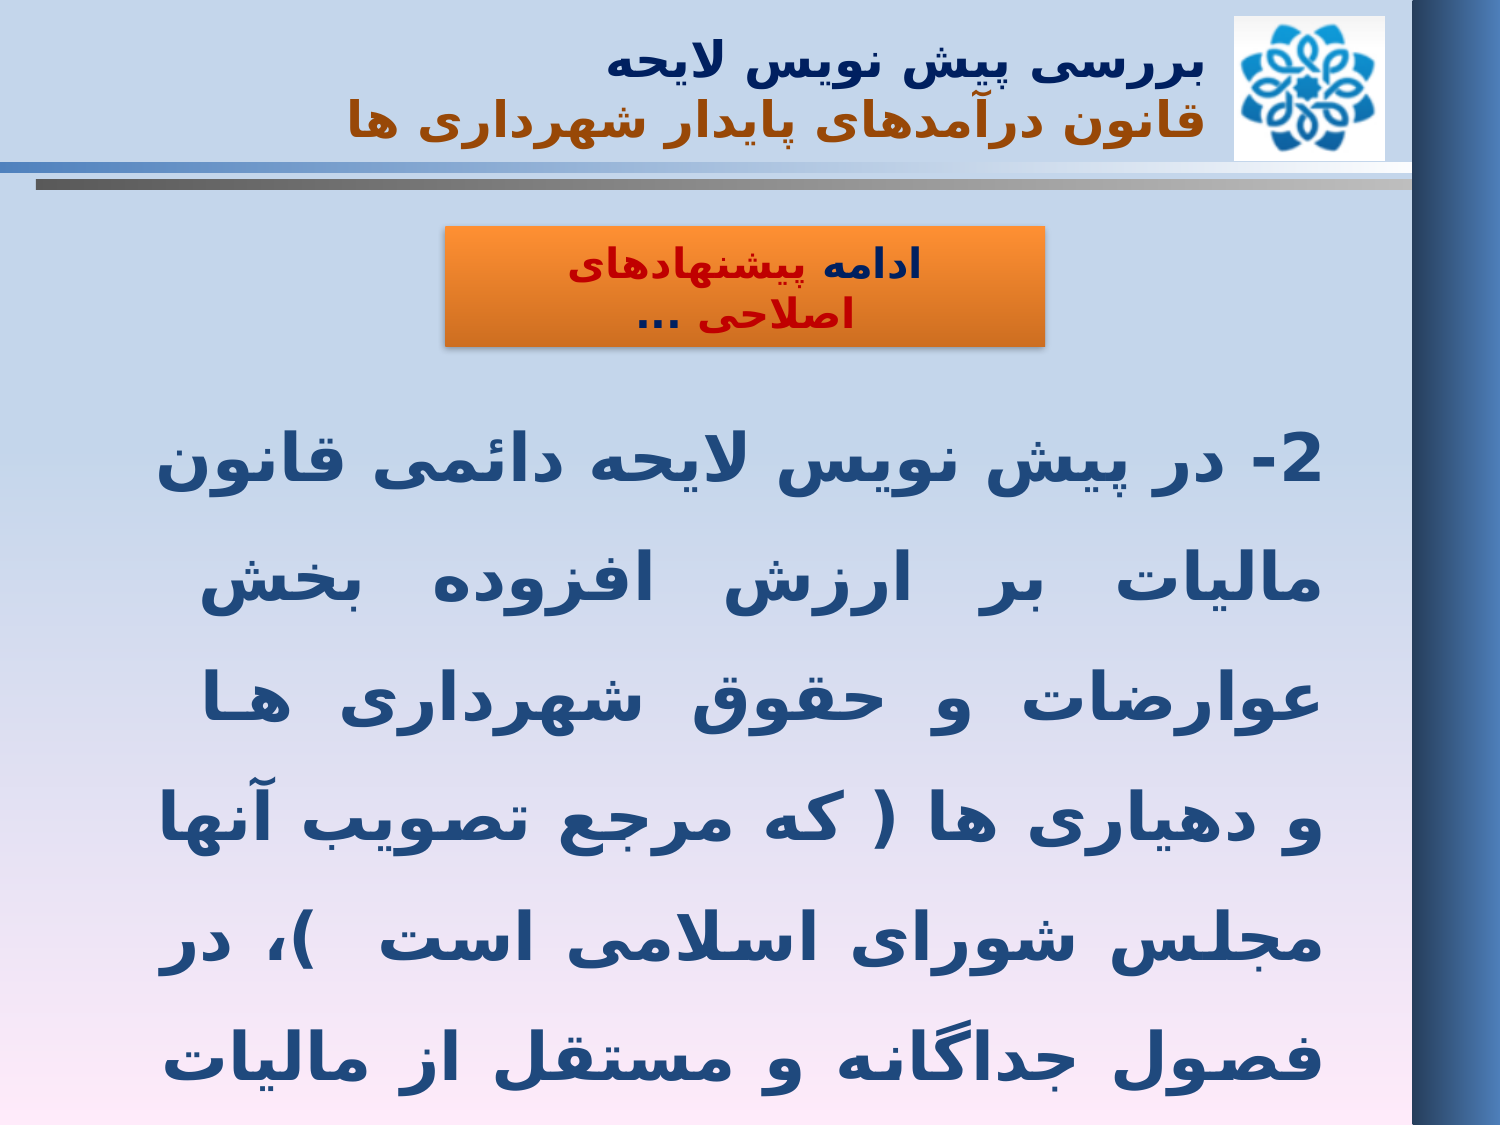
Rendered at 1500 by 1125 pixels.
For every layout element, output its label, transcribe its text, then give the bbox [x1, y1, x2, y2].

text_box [0, 162, 1407, 190]
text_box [0, 16, 1385, 162]
text_box ادامه پیشنهادهای اصلاحی ... [445, 226, 1046, 347]
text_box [1412, 0, 1500, 1125]
text_box 2- در پیش نویس لایحه دائمی قانون مالیات بر ارزش افزوده بخش عوارضات و حقوق شهرداری ها و دهیاری ها ( که مرجع تصویب آنها مجلس شورای اسلامی است )، در فصول جداگانه و مستقل از مالیات بر ارزش افزوده درج گردد. [140, 366, 1341, 1125]
